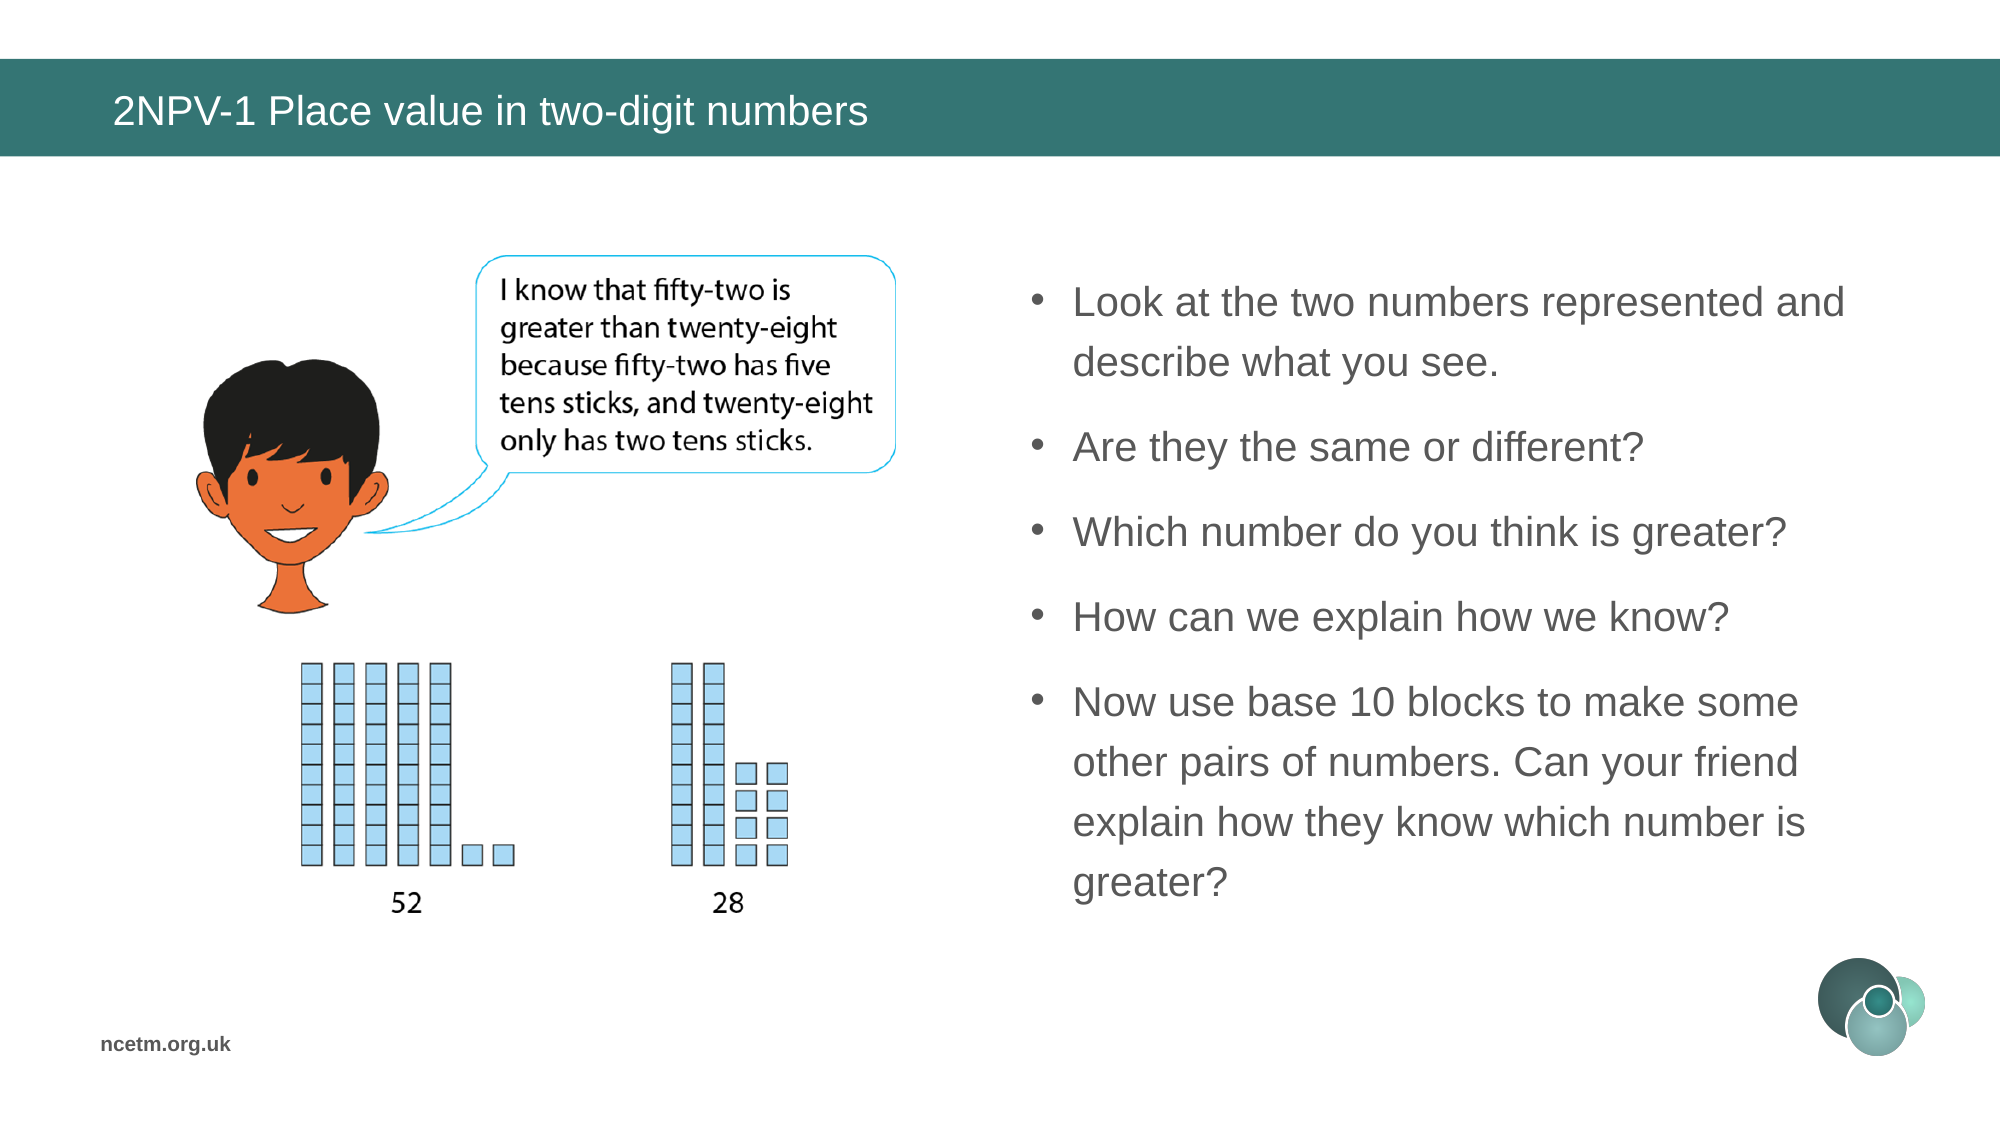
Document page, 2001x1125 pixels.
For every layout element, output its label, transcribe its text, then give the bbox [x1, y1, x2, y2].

picture [196, 255, 896, 620]
picture [197, 626, 898, 921]
text_box Look at the two numbers represented and describe what you see. Are they the same or different? Which number do you think is greater? How can we explain how we know? Now use base 10 blocks to make some other pairs of numbers. Can your friend explain how they know which number is greater? [1015, 257, 1900, 930]
title 2NPV-1 Place value in two-digit numbers [97, 76, 1945, 147]
picture [1818, 958, 1925, 1056]
